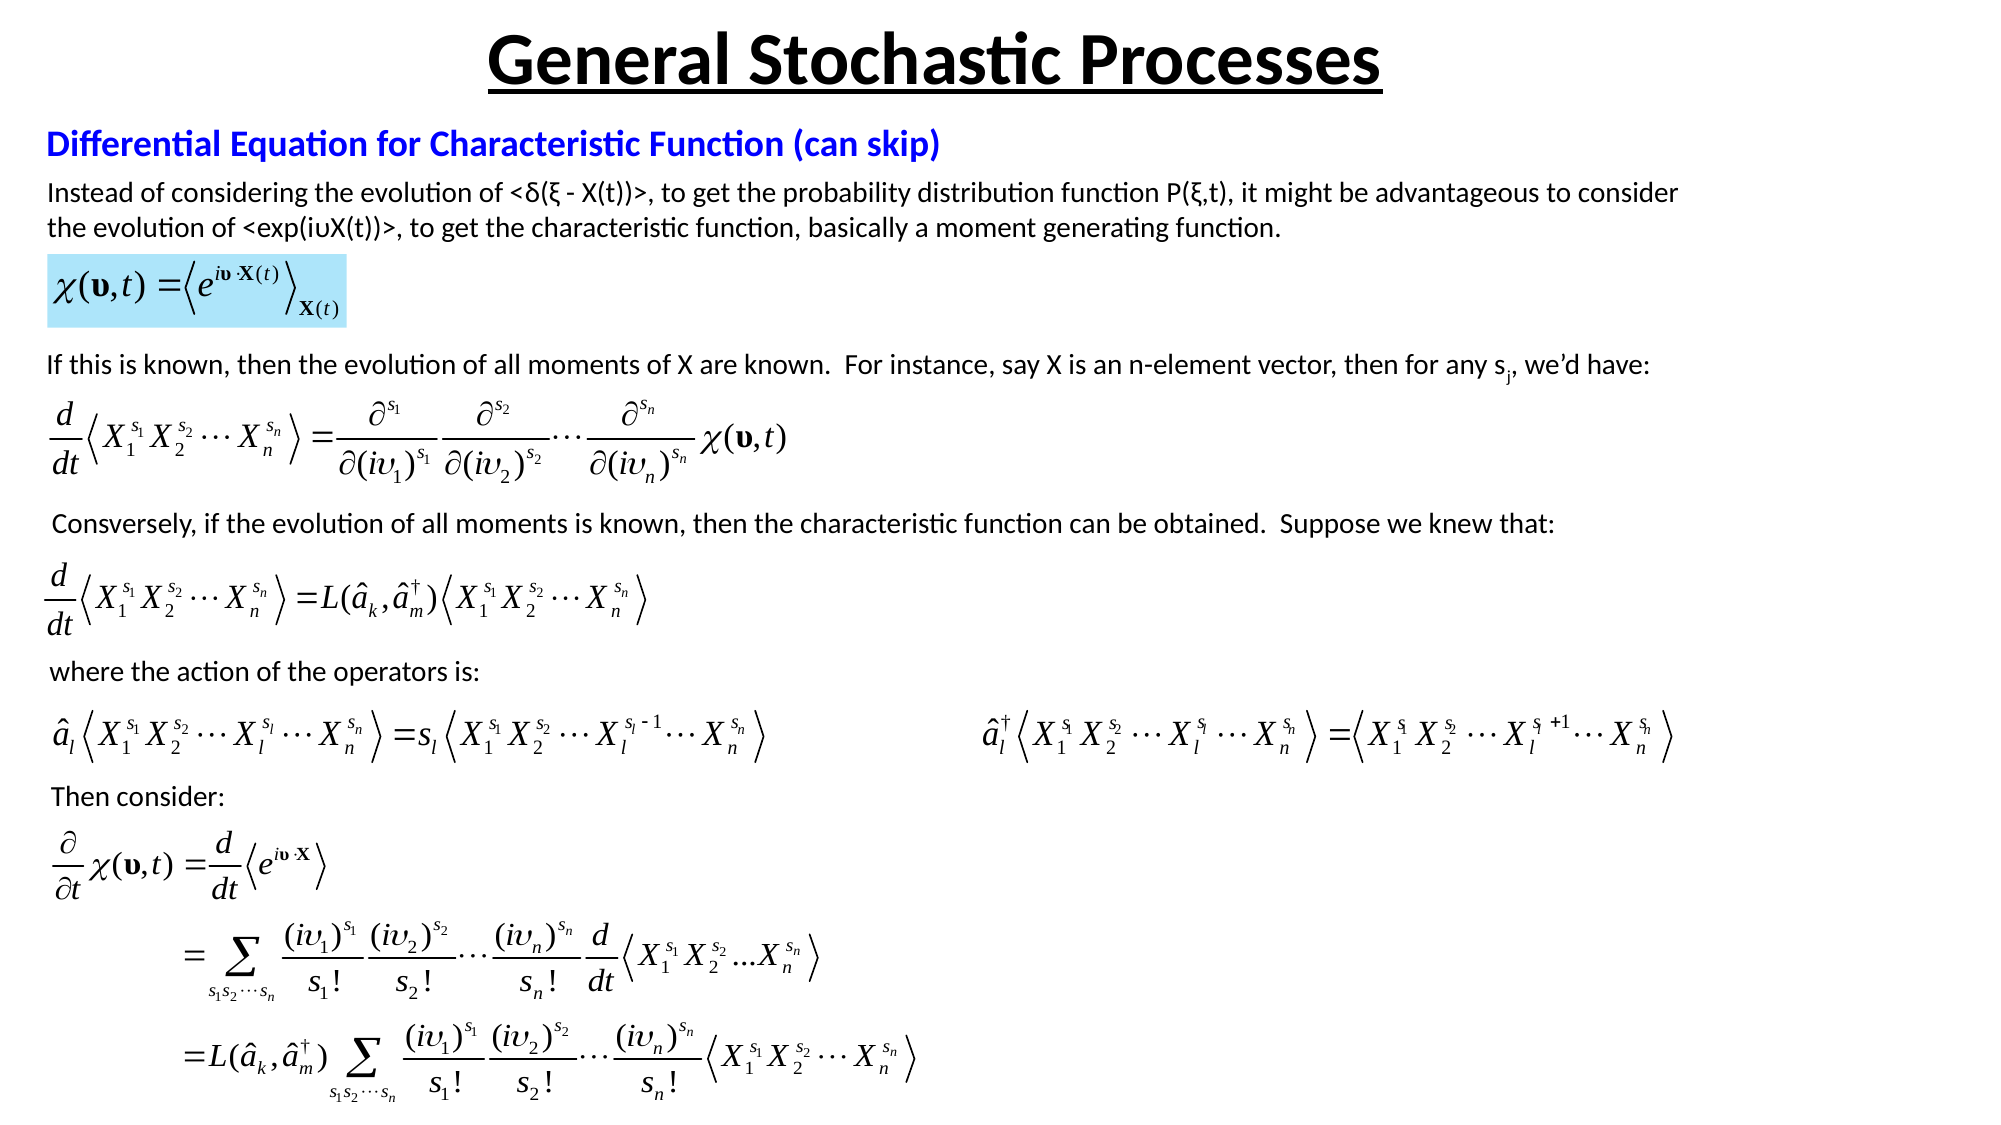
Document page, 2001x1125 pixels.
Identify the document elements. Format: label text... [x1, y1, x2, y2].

text_box Instead of considering the evolution of <δ(ξ - X(t))>, to get the probability distribution function P(ξ,t), it might be advantageous to consider the evolution of <exp(iυX(t))>, to get the characteristic function, basically a moment generating function. [32, 165, 1719, 251]
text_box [44, 387, 792, 491]
text_box Consversely, if the evolution of all moments is known, then the characteristic function can be obtained. Suppose we knew that: [37, 496, 1579, 547]
text_box Differential Equation for Characteristic Function (can skip) [31, 112, 1071, 172]
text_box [47, 254, 347, 328]
text_box Then consider: [36, 770, 241, 820]
text_box where the action of the operators is: [34, 644, 496, 695]
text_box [47, 821, 922, 1108]
title General Stochastic Processes [463, 9, 1407, 109]
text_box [39, 554, 655, 643]
text_box If this is known, then the evolution of all moments of X are known. For instance, say X is an n-element vector, then for any sj, we’d have: [31, 338, 1704, 393]
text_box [47, 703, 1679, 769]
